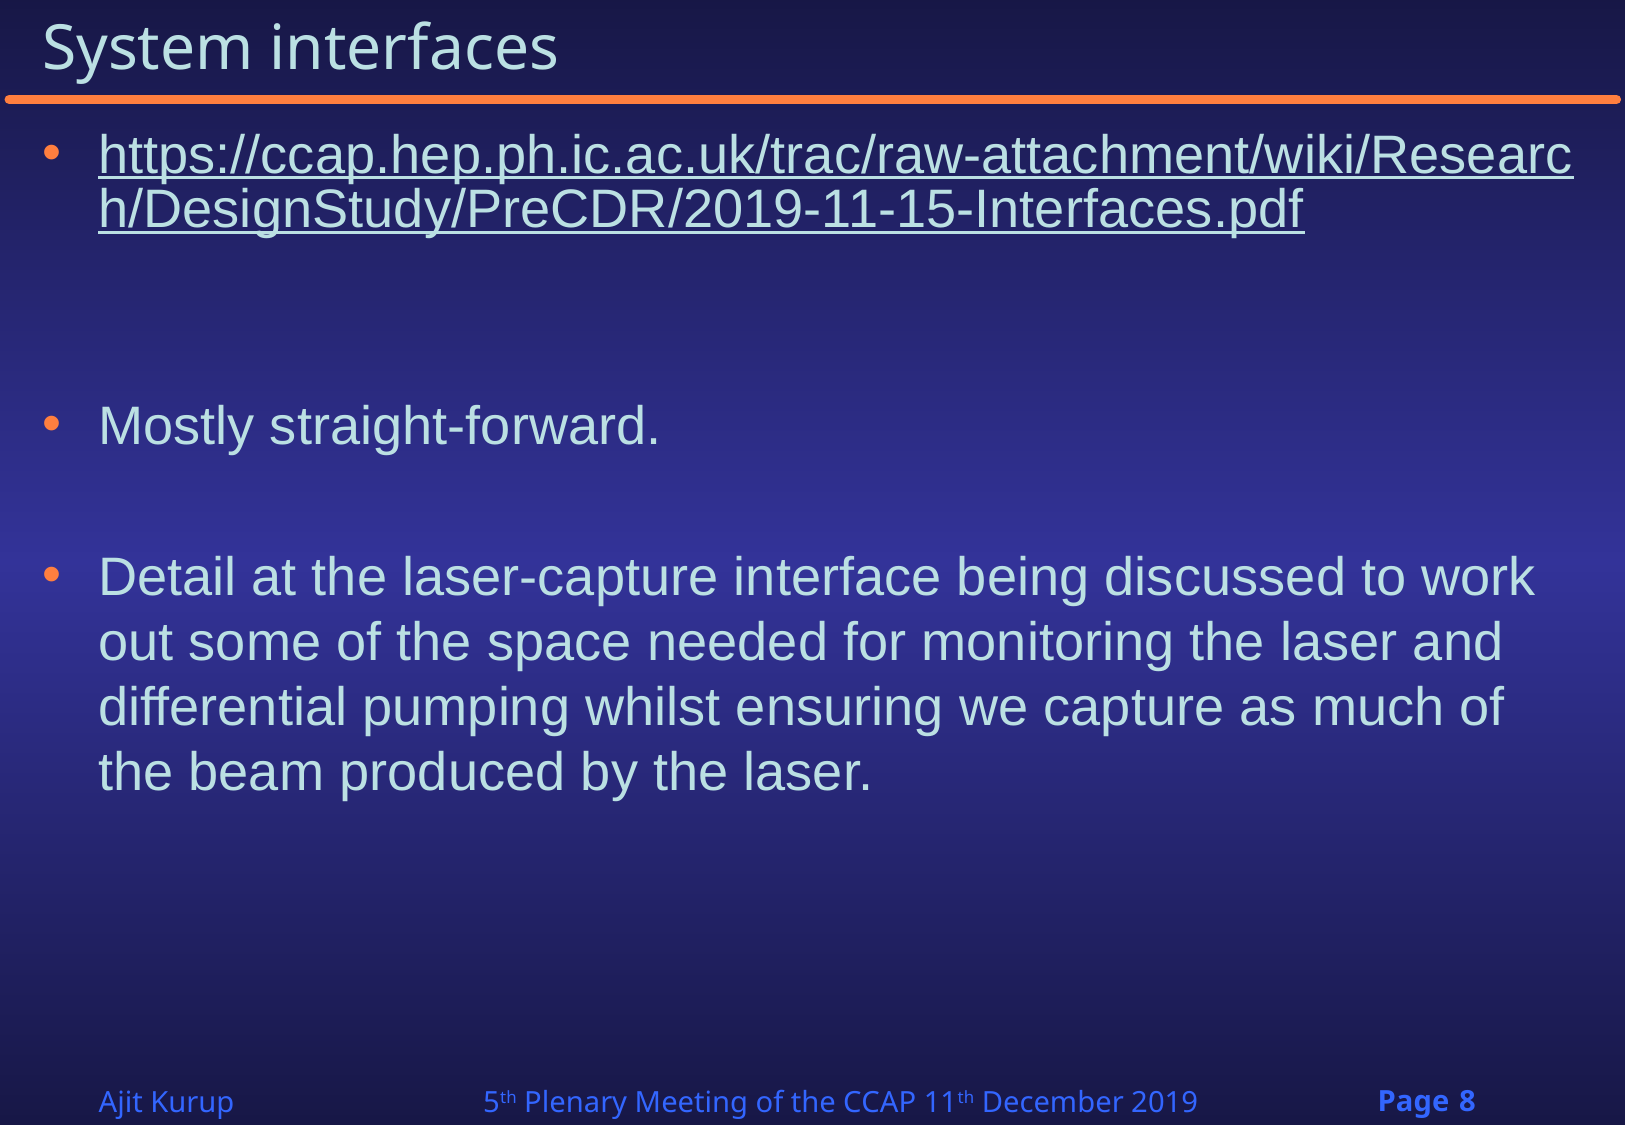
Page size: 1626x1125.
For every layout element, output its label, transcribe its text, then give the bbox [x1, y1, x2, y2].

title System interfaces [27, 0, 1490, 90]
list https://ccap.hep.ph.ic.ac.uk/trac/raw-attachment/wiki/Research/DesignStudy/PreCDR/2019-11-15-Interfaces.pdf Mostly straight-forward. Detail at the laser-capture interface being discussed to work out some of the space needed for monitoring the laser and differential pumping whilst ensuring we capture as much of the beam produced by the laser. [25, 110, 1608, 1074]
